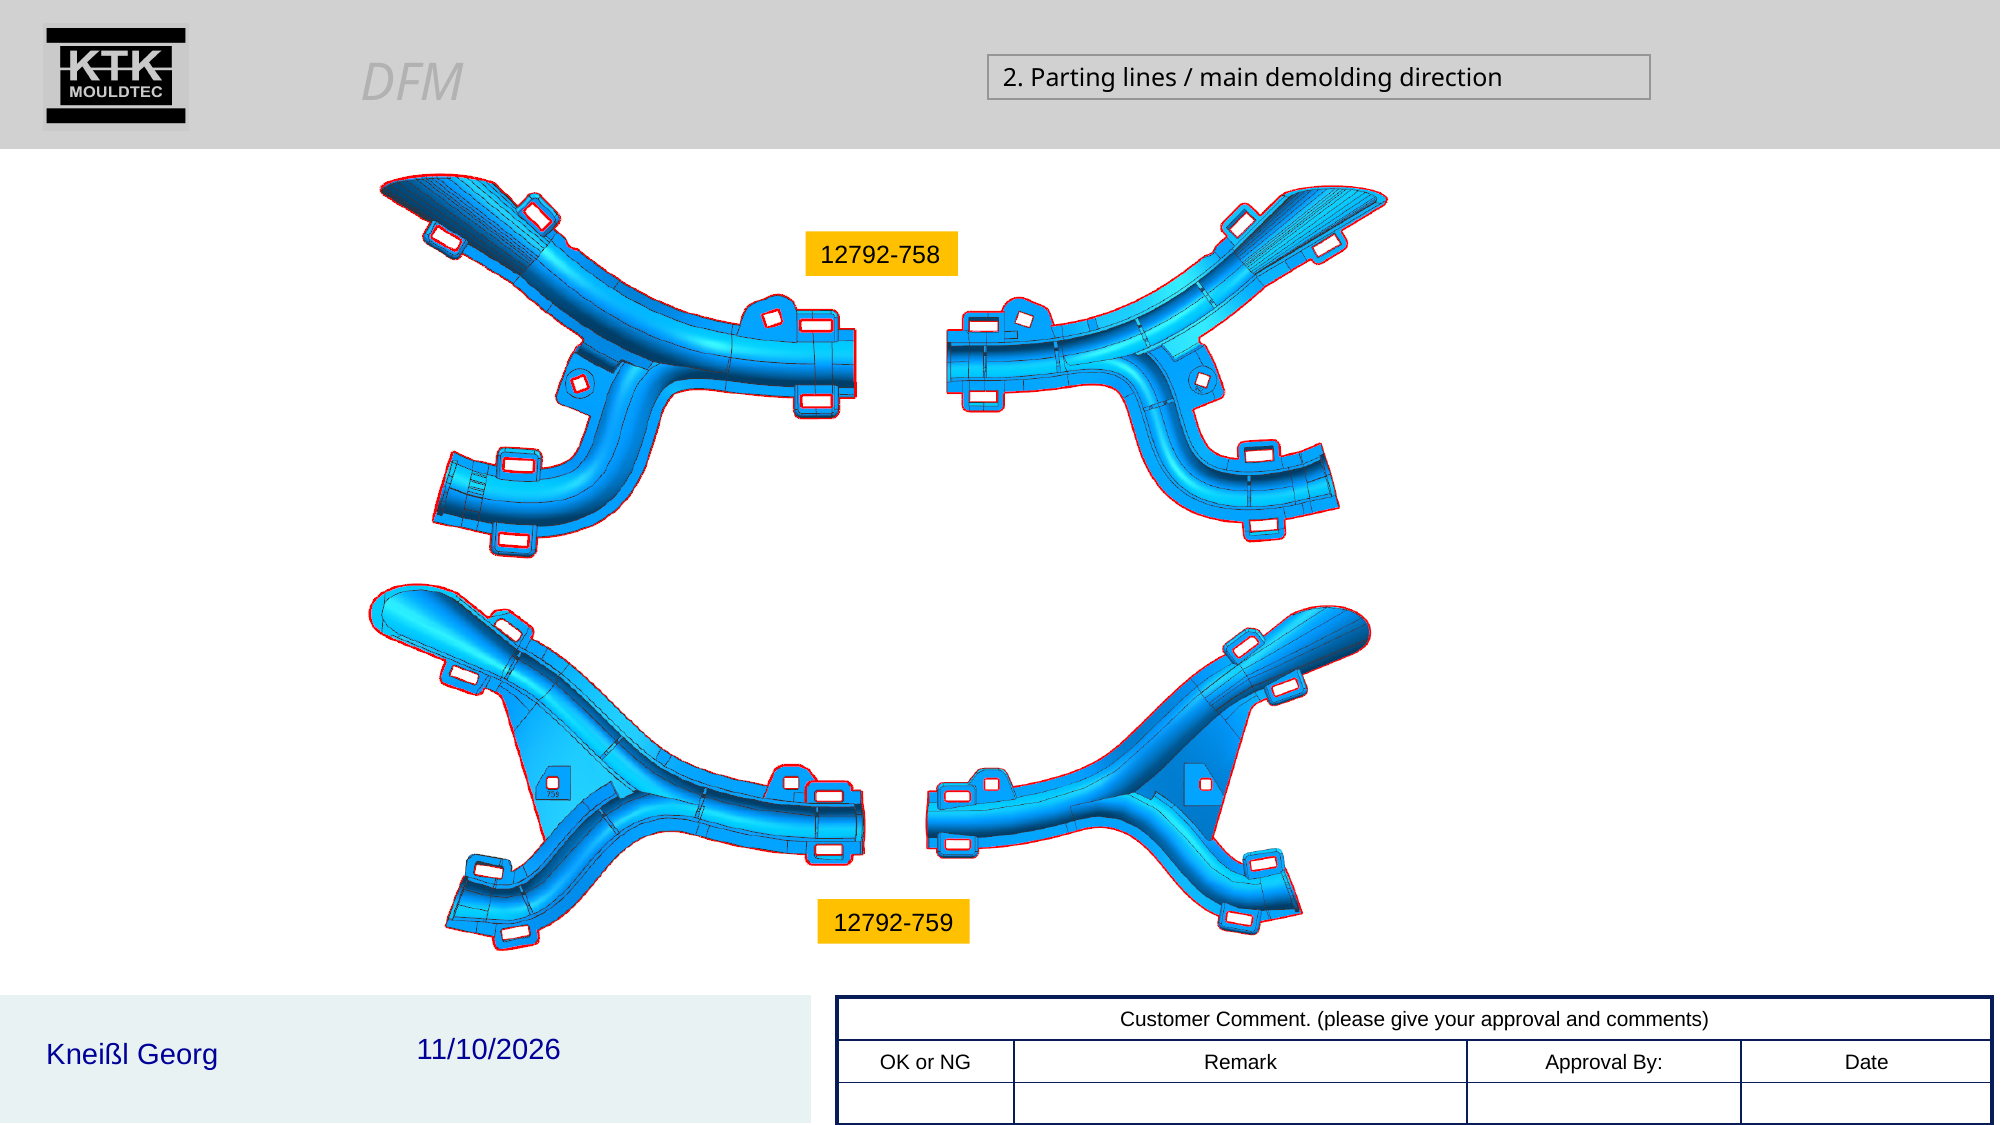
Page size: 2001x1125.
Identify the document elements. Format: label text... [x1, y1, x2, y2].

picture [918, 585, 1380, 945]
picture [342, 154, 885, 964]
text_box 12792-758 [880, 231, 924, 276]
text_box 2. Parting lines / main demolding direction [988, 54, 1650, 100]
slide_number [397, 1022, 581, 1102]
picture [929, 154, 1397, 551]
text_box 12792-759 [889, 899, 913, 944]
